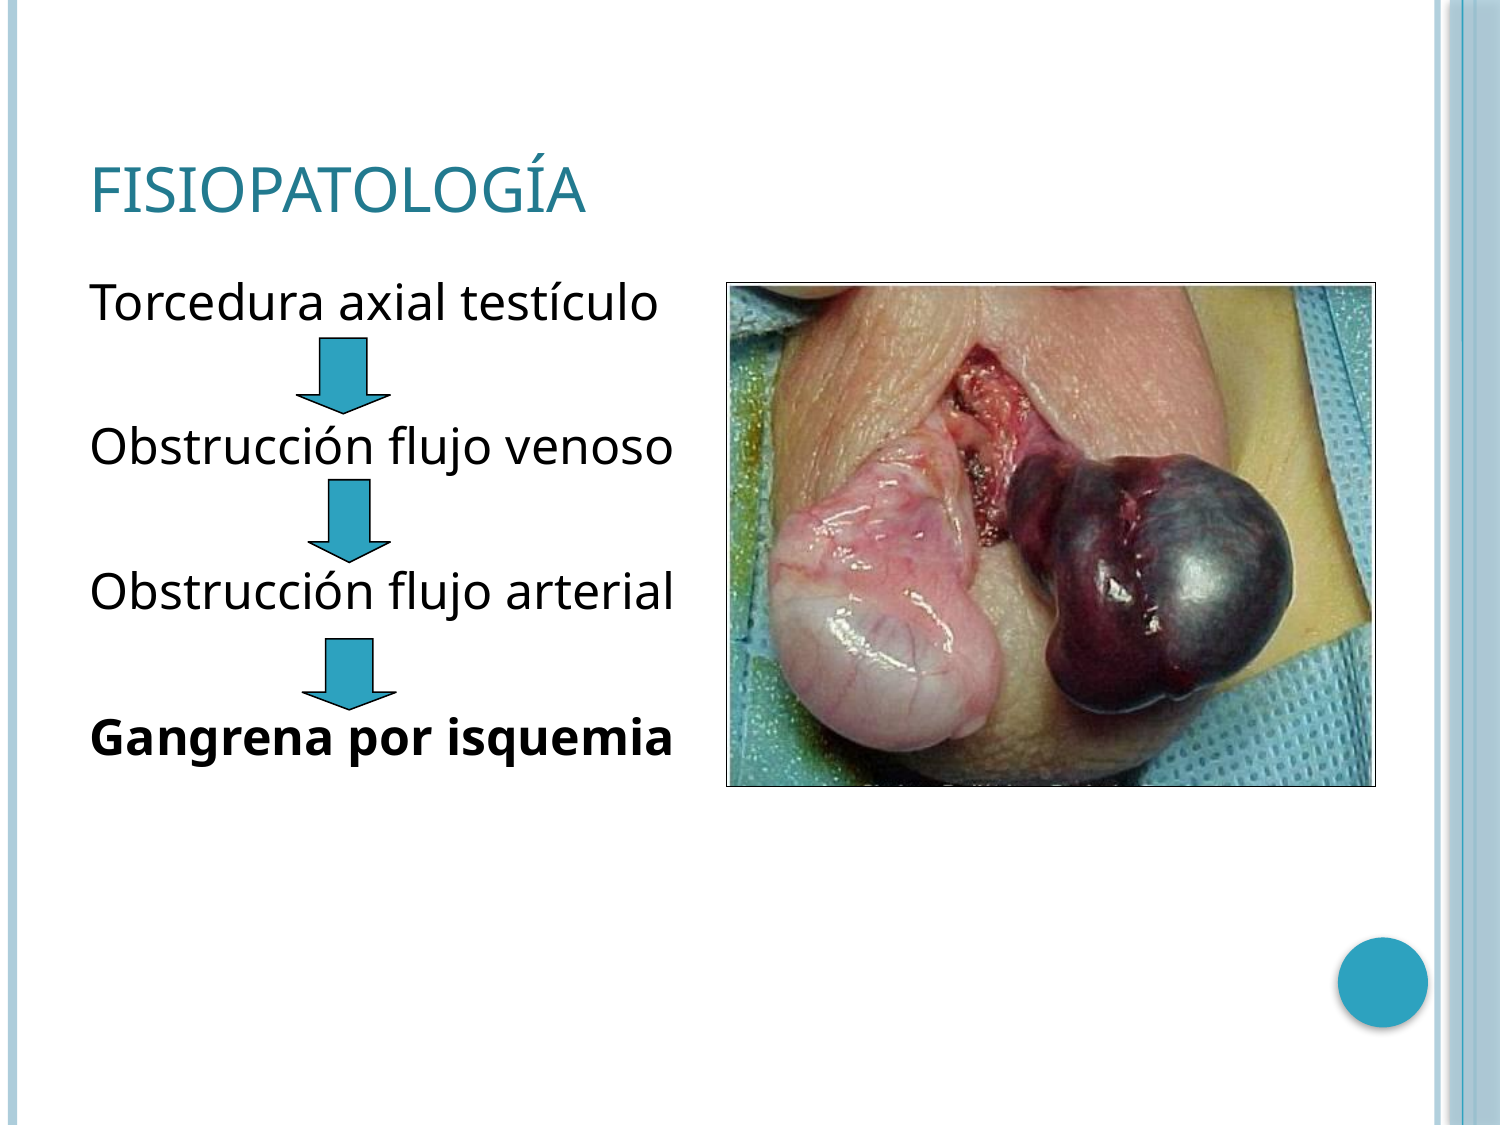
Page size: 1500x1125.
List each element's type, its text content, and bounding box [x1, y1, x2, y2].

text_box [307, 479, 391, 563]
list Torcedura axial testículo Obstrucción flujo venoso Obstrucción flujo arterial Gangrena por isquemia [75, 262, 1300, 1062]
title FISIOPATOLOGÍA [75, 45, 1300, 233]
picture [725, 281, 1377, 788]
text_box [301, 638, 397, 710]
text_box [296, 338, 391, 414]
